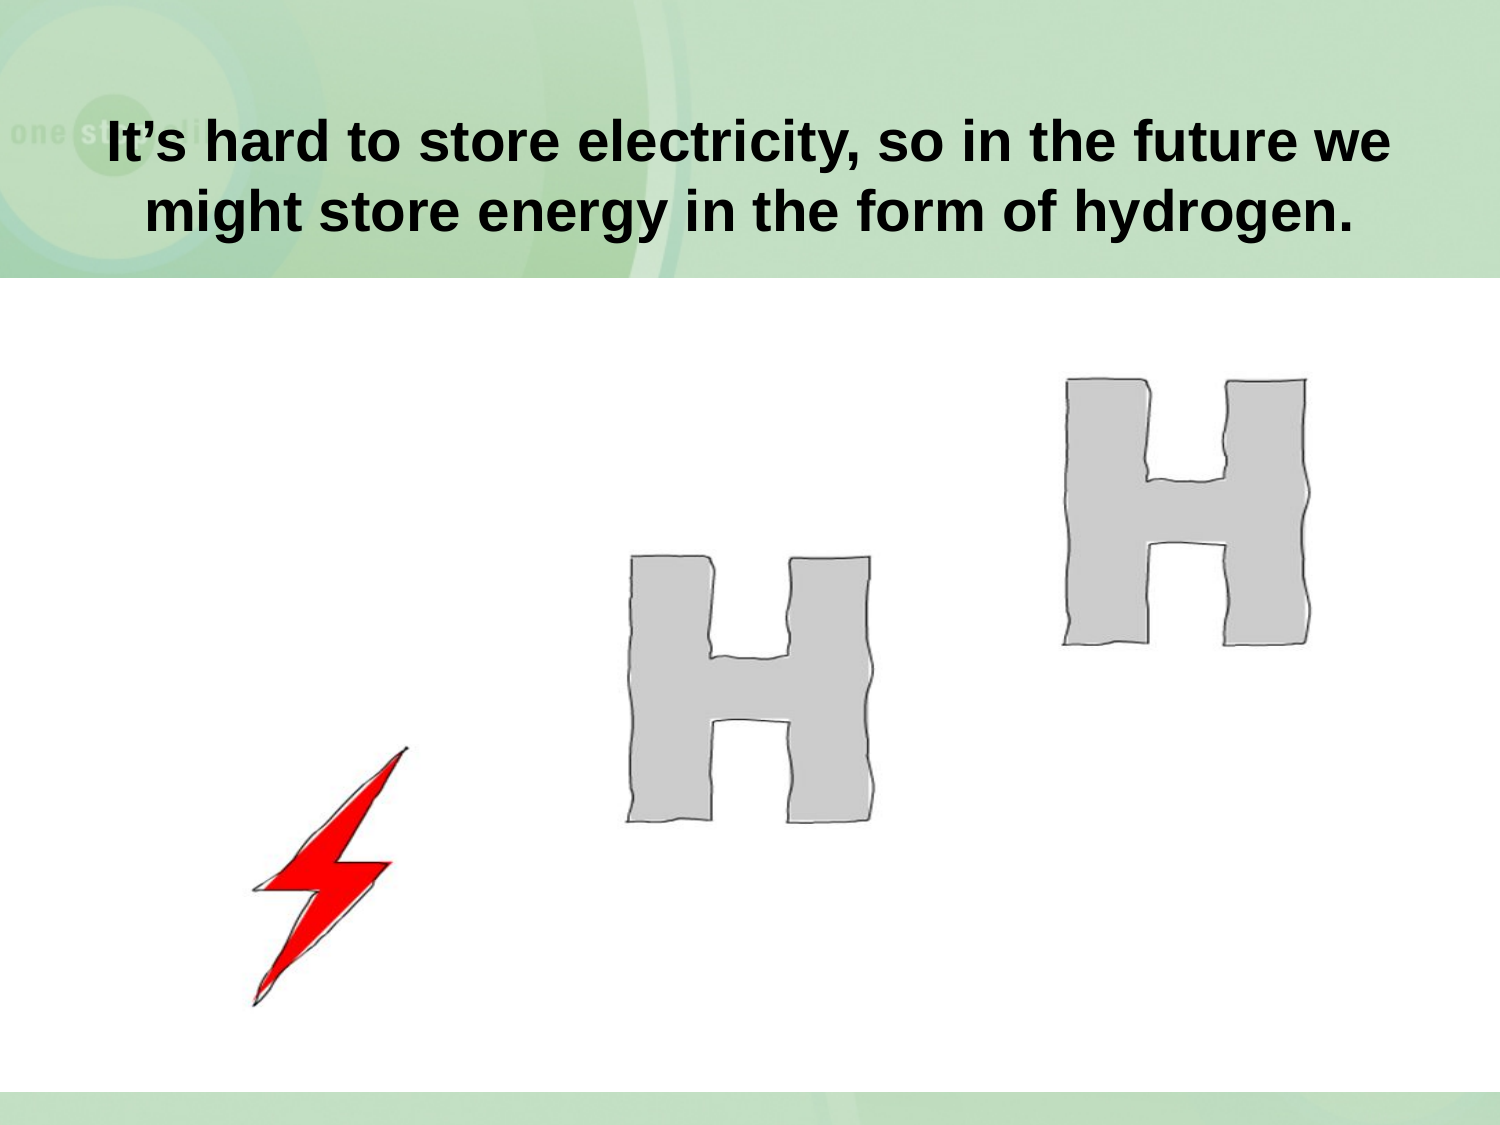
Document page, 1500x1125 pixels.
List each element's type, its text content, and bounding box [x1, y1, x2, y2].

picture [0, 0, 1500, 1125]
title It’s hard to store electricity, so in the future we might store energy in the form of hydrogen. [75, 79, 1425, 268]
